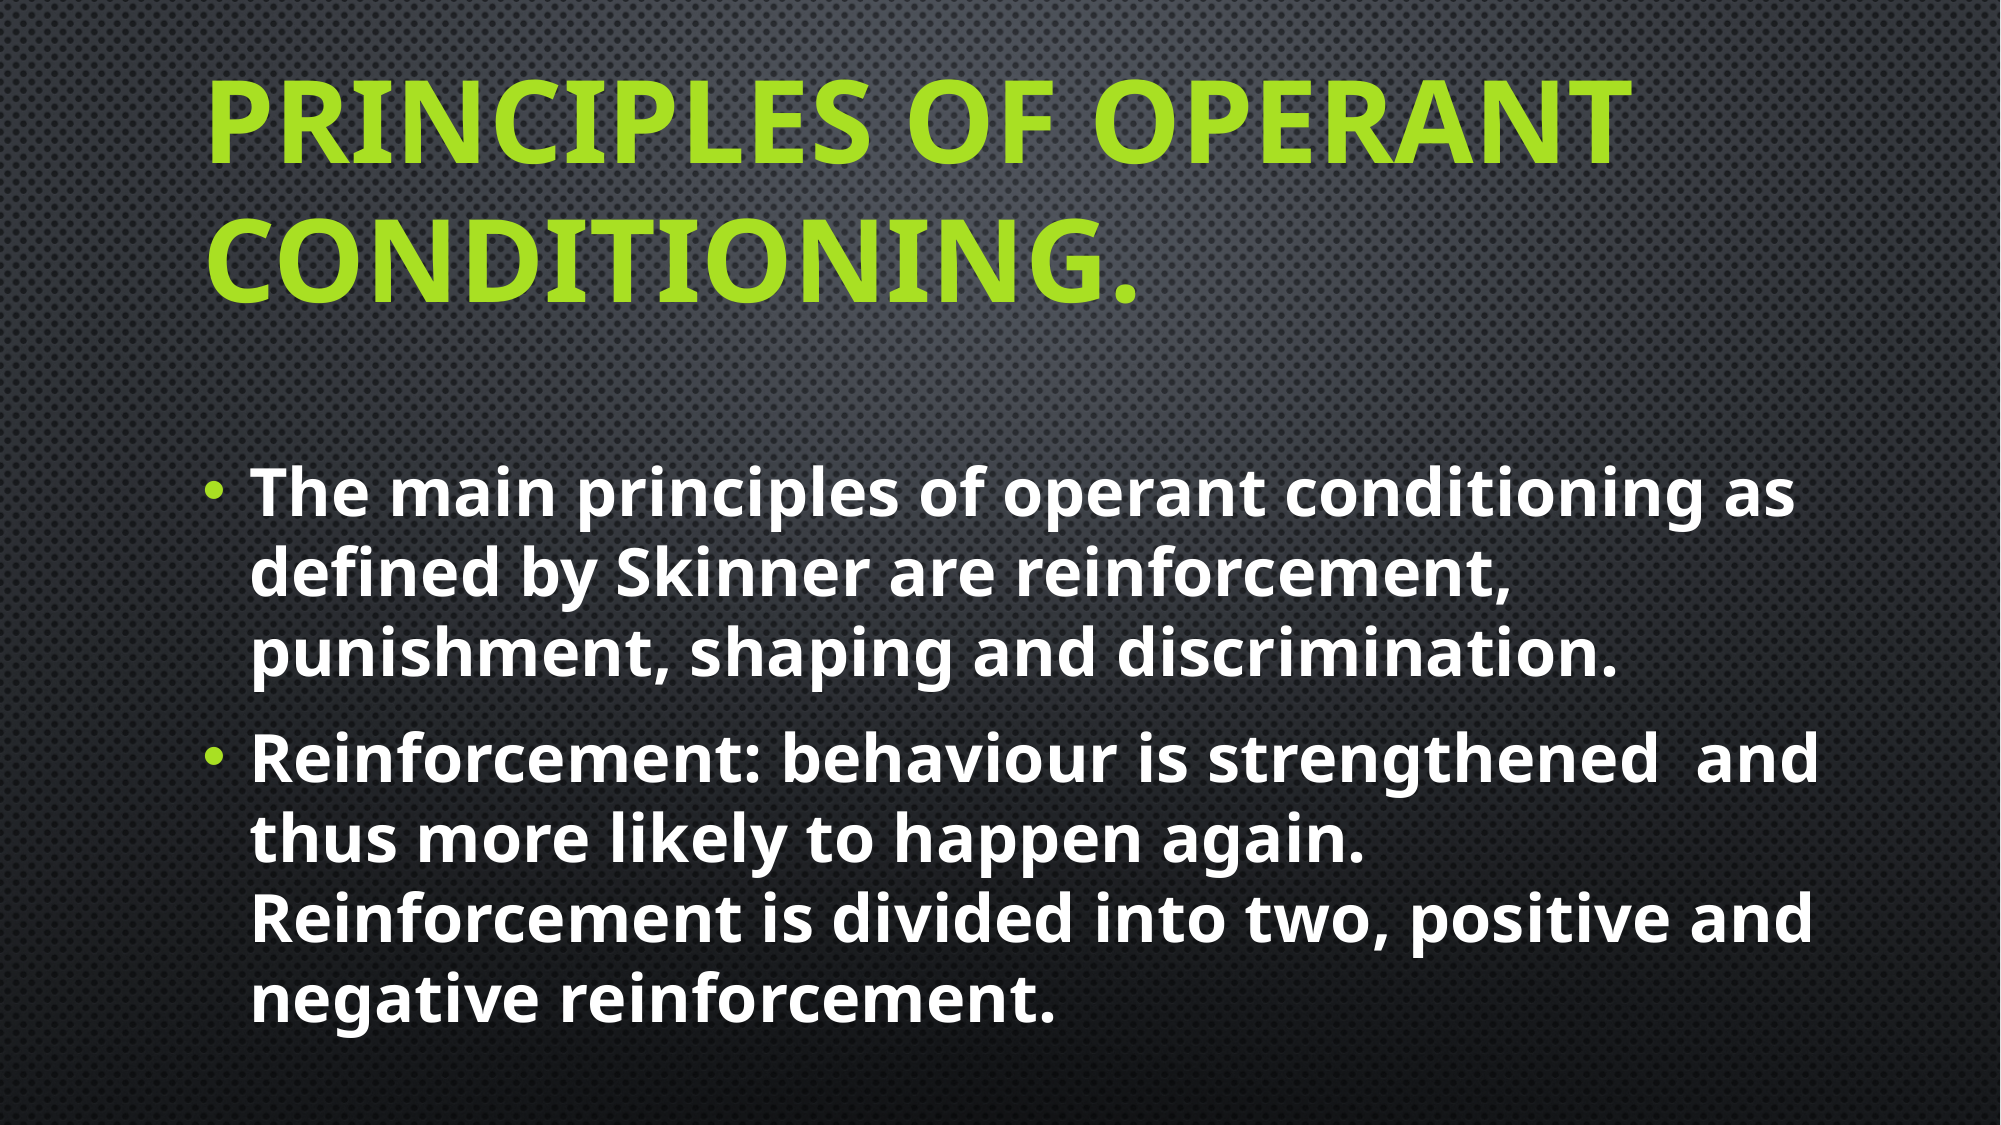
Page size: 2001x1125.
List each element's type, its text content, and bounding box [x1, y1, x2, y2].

title Principles of operant conditioning. [187, 38, 1900, 336]
list The main principles of operant conditioning as defined by Skinner are reinforcement, punishment, shaping and discrimination. Reinforcement: behaviour is strengthened and thus more likely to happen again. Reinforcement is divided into two, positive and negative reinforcement. [187, 335, 1883, 1097]
